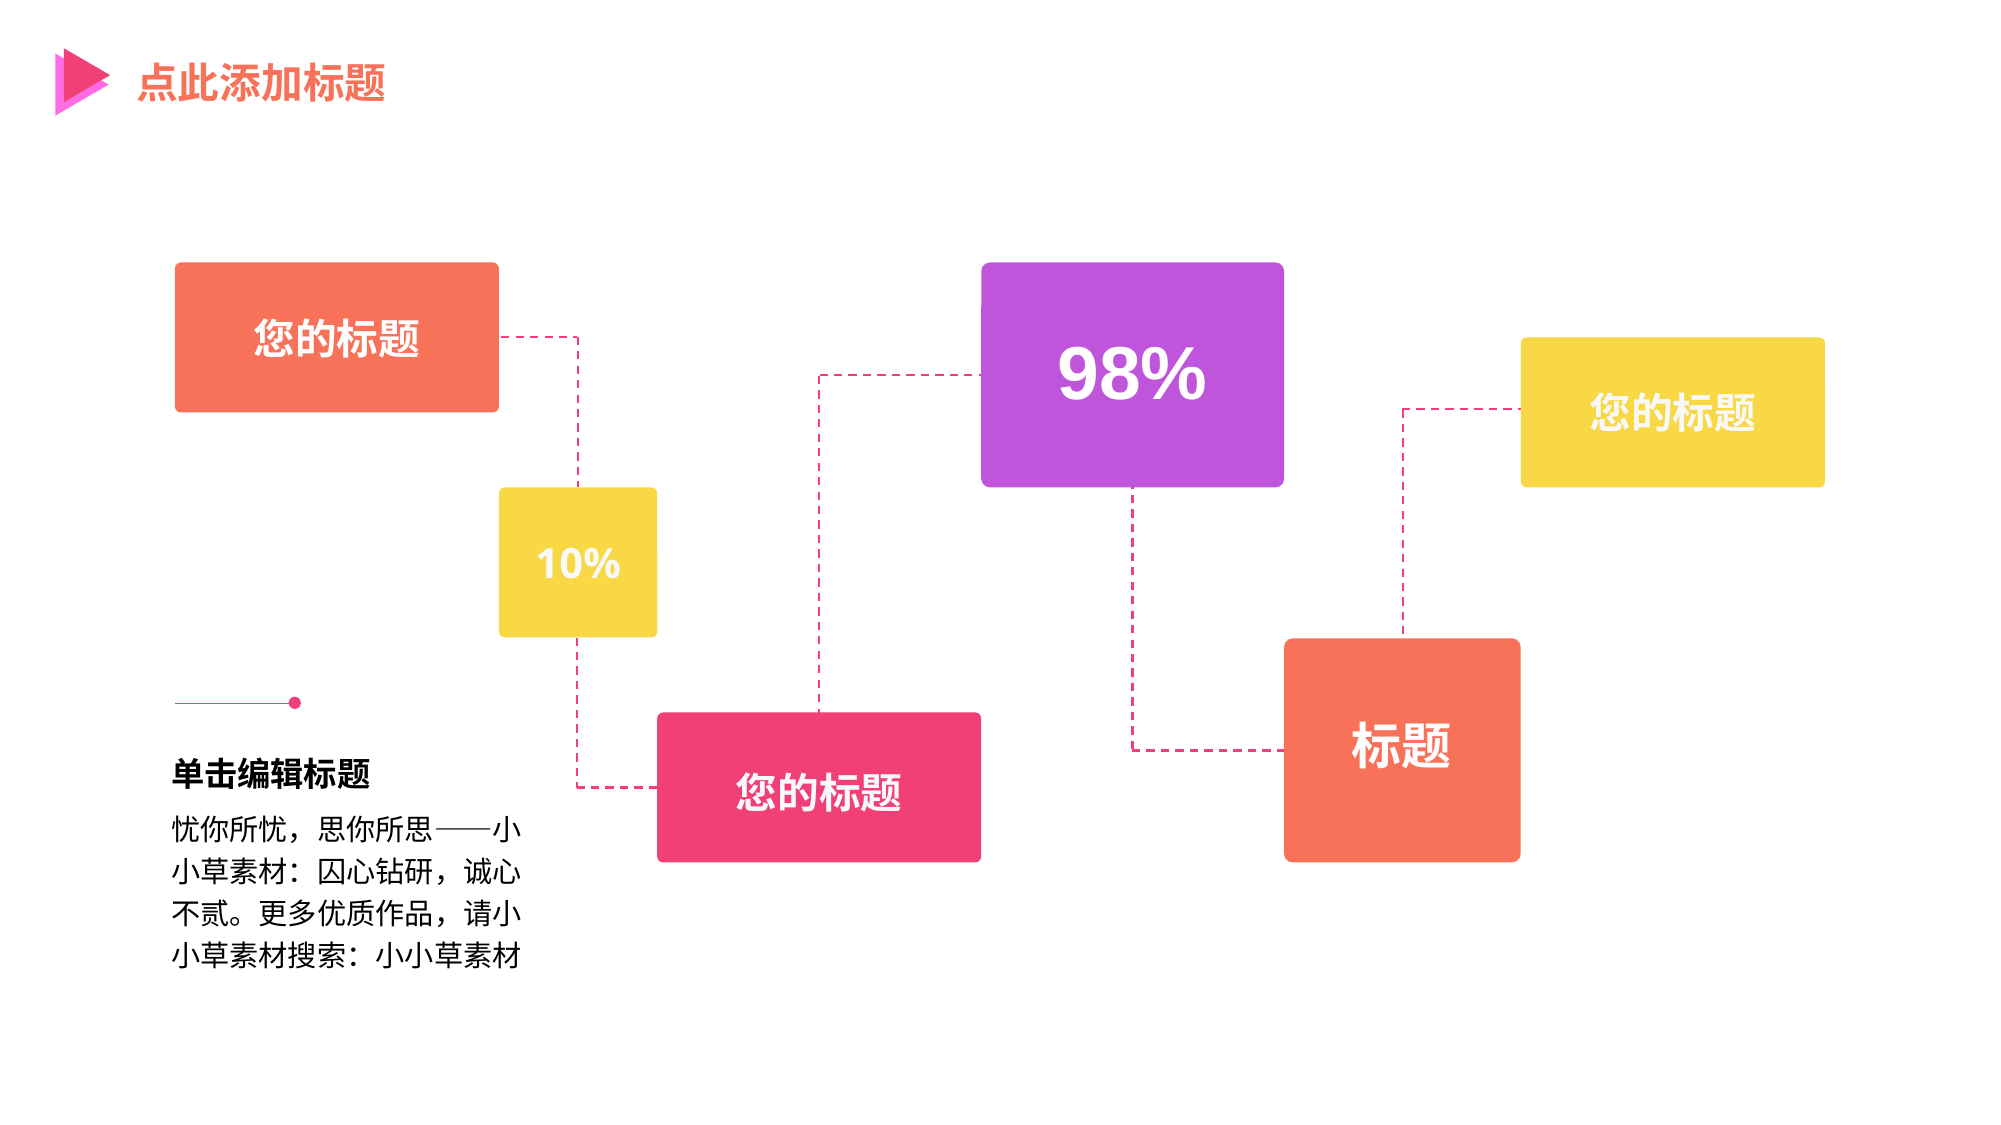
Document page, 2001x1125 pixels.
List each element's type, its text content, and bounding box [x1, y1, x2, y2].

text_box 您的标题 [1553, 387, 1792, 438]
text_box 点此添加标题 [121, 48, 455, 114]
text_box [980, 261, 1286, 489]
text_box 标题 [1289, 714, 1515, 775]
text_box 98% [1019, 324, 1246, 415]
text_box [656, 711, 983, 864]
text_box 单击编辑标题 [171, 752, 397, 793]
text_box 您的标题 [706, 766, 933, 817]
text_box [1283, 637, 1522, 864]
text_box 忧你所忧，思你所思——小小草素材：囚心钻研，诚心不贰。更多优质作品，请小小草素材搜索：小小草素材 [171, 804, 545, 973]
text_box 您的标题 [173, 261, 500, 414]
text_box [1519, 336, 1827, 489]
text_box [497, 486, 659, 639]
text_box 10% [512, 537, 644, 588]
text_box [55, 48, 111, 116]
